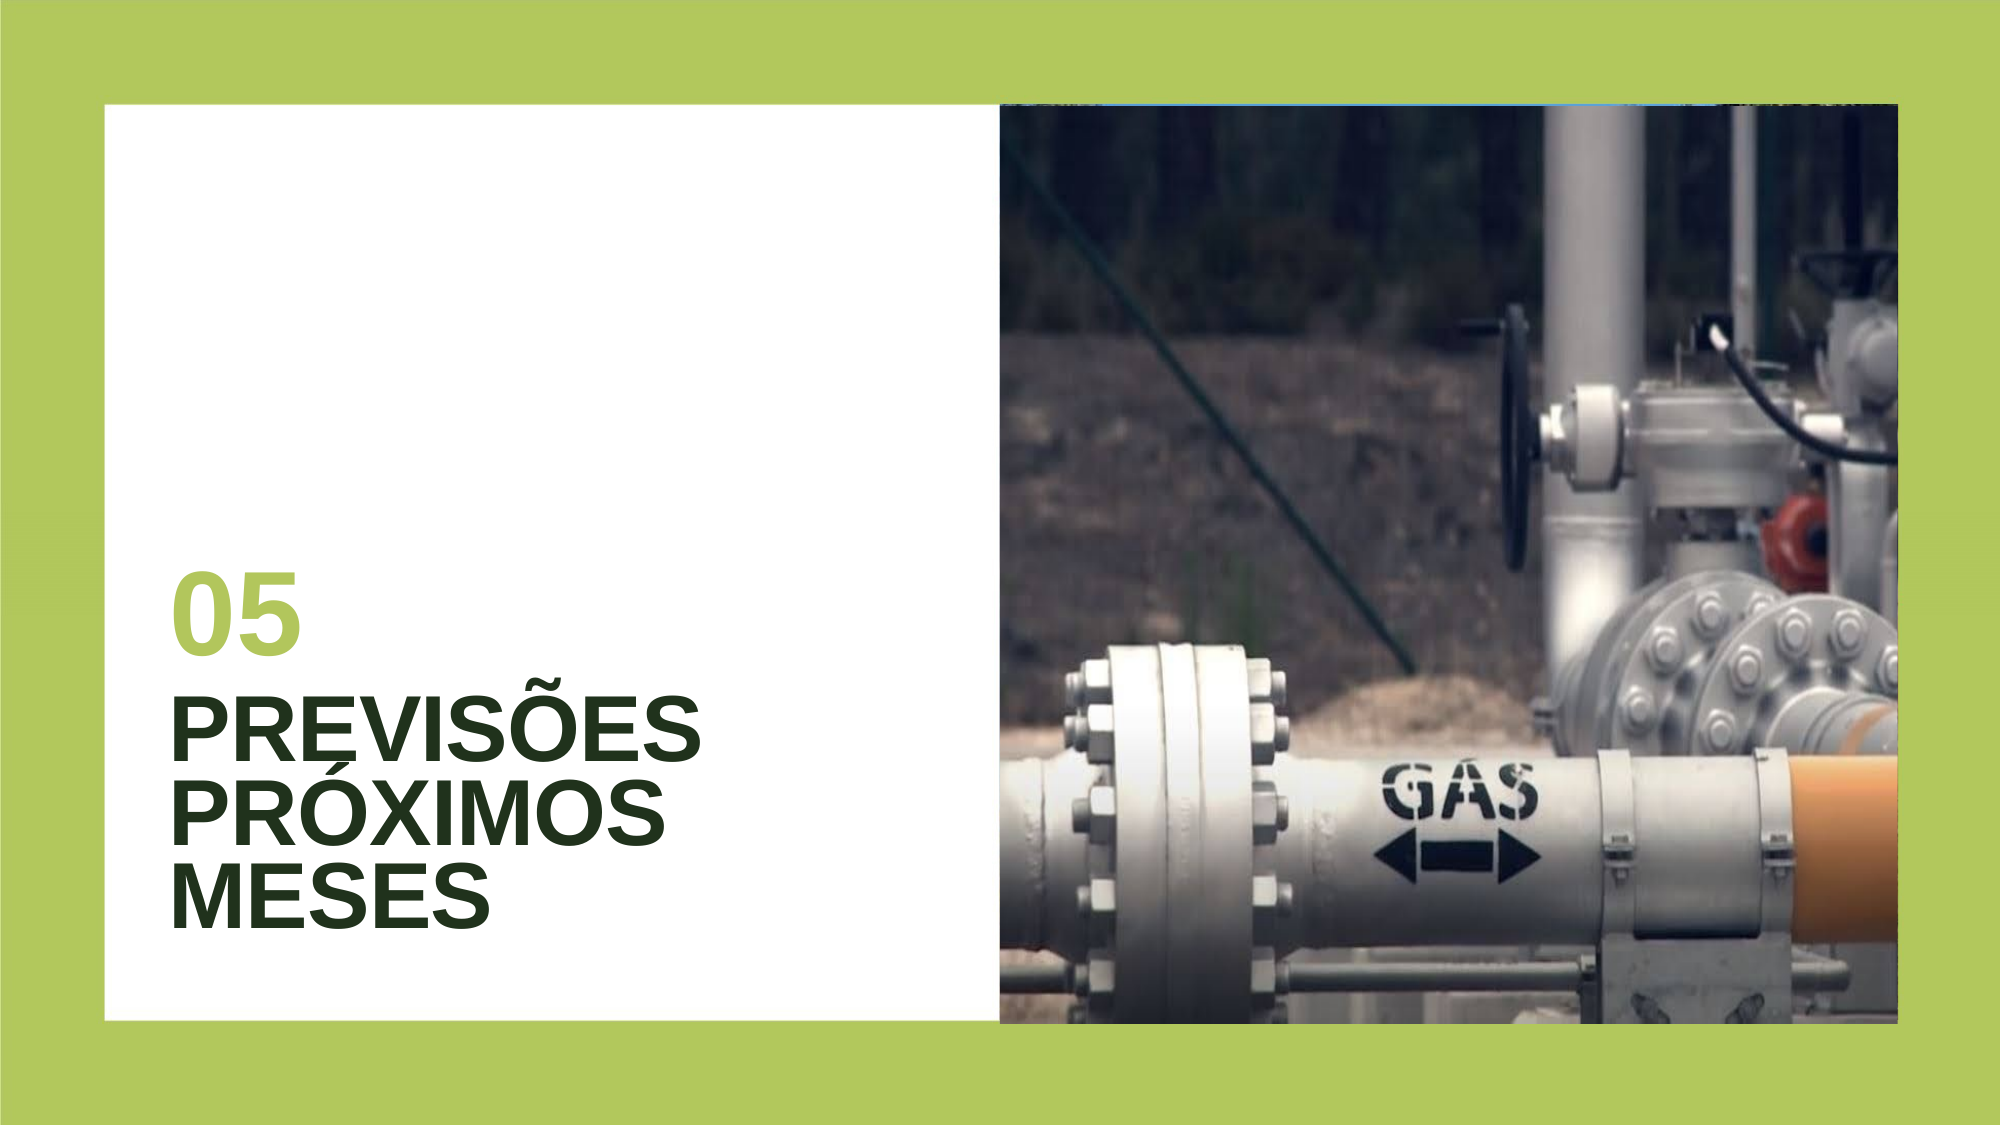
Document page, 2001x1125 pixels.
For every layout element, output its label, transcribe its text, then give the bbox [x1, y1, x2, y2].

text_box PREVISÕES PRÓXIMOS MESES [167, 679, 966, 948]
picture [0, 0, 2000, 1125]
text_box 05 [168, 534, 398, 679]
